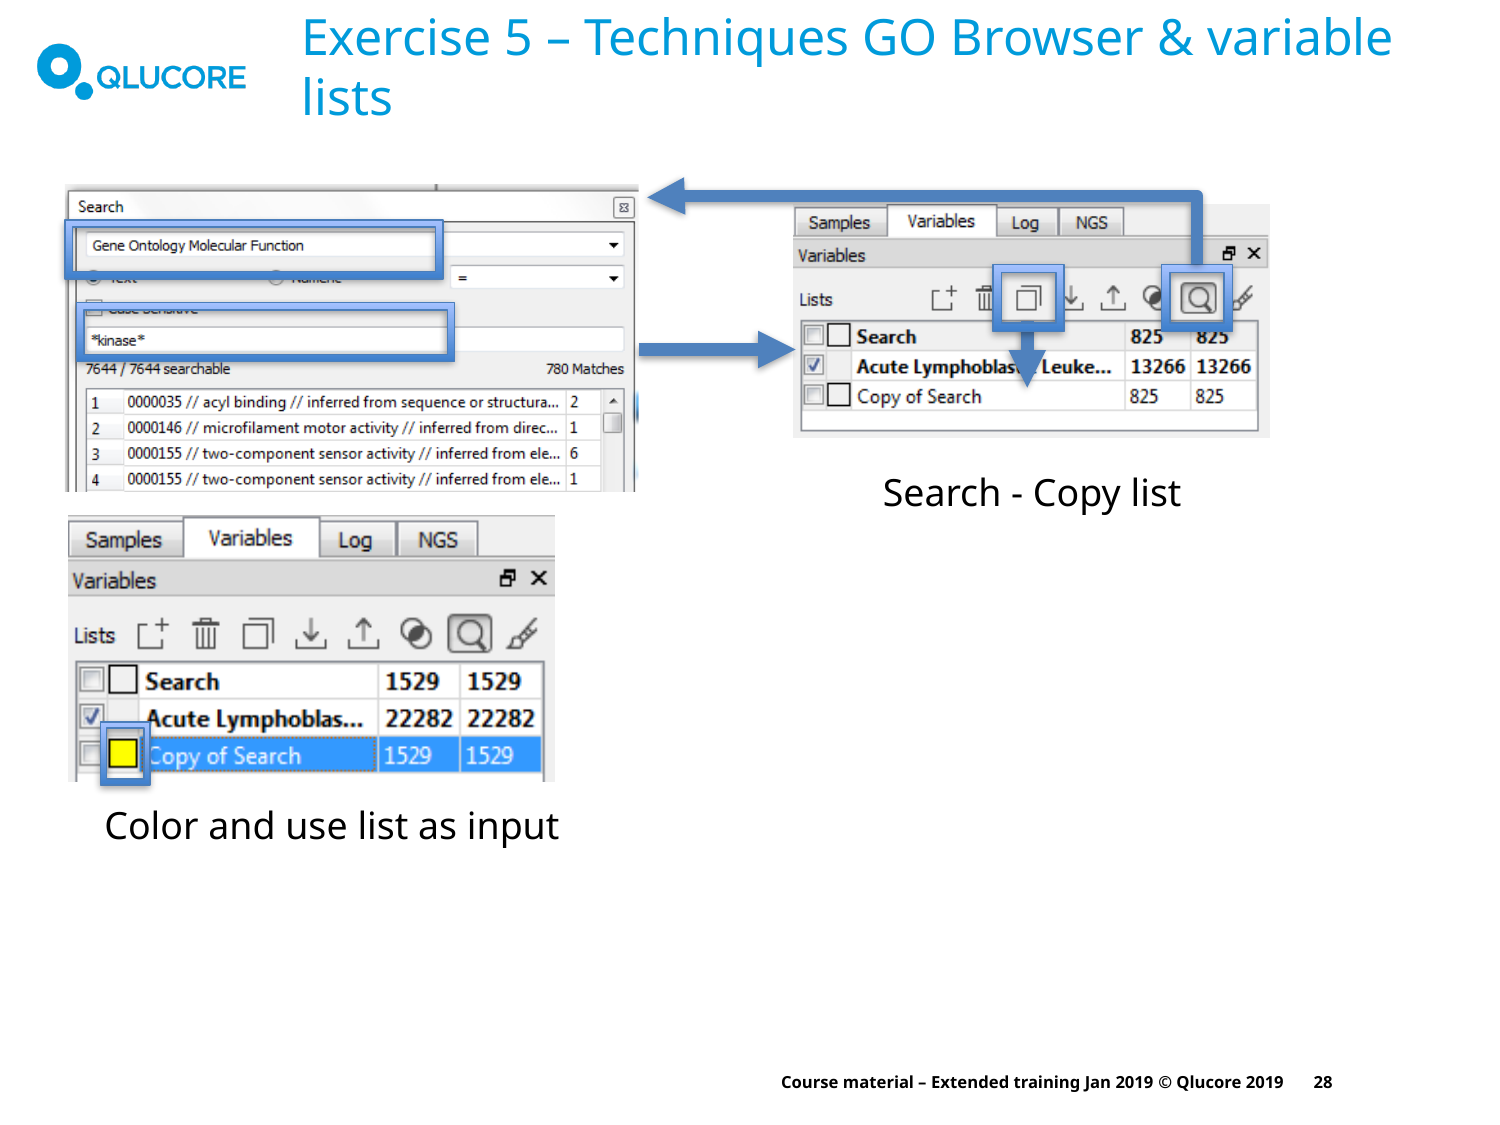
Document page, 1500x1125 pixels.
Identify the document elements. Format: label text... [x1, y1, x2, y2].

picture [64, 184, 639, 492]
title Exercise 5 – Techniques GO Browser & variable lists [286, 7, 883, 124]
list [68, 514, 555, 782]
text_box Search - Copy list [868, 461, 1233, 521]
picture [956, 204, 1270, 438]
picture [792, 204, 888, 438]
text_box Color and use list as input [89, 794, 576, 854]
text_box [888, 0, 956, 507]
title Exercise 5 – Techniques GO Browser & variable lists [960, 7, 1445, 124]
